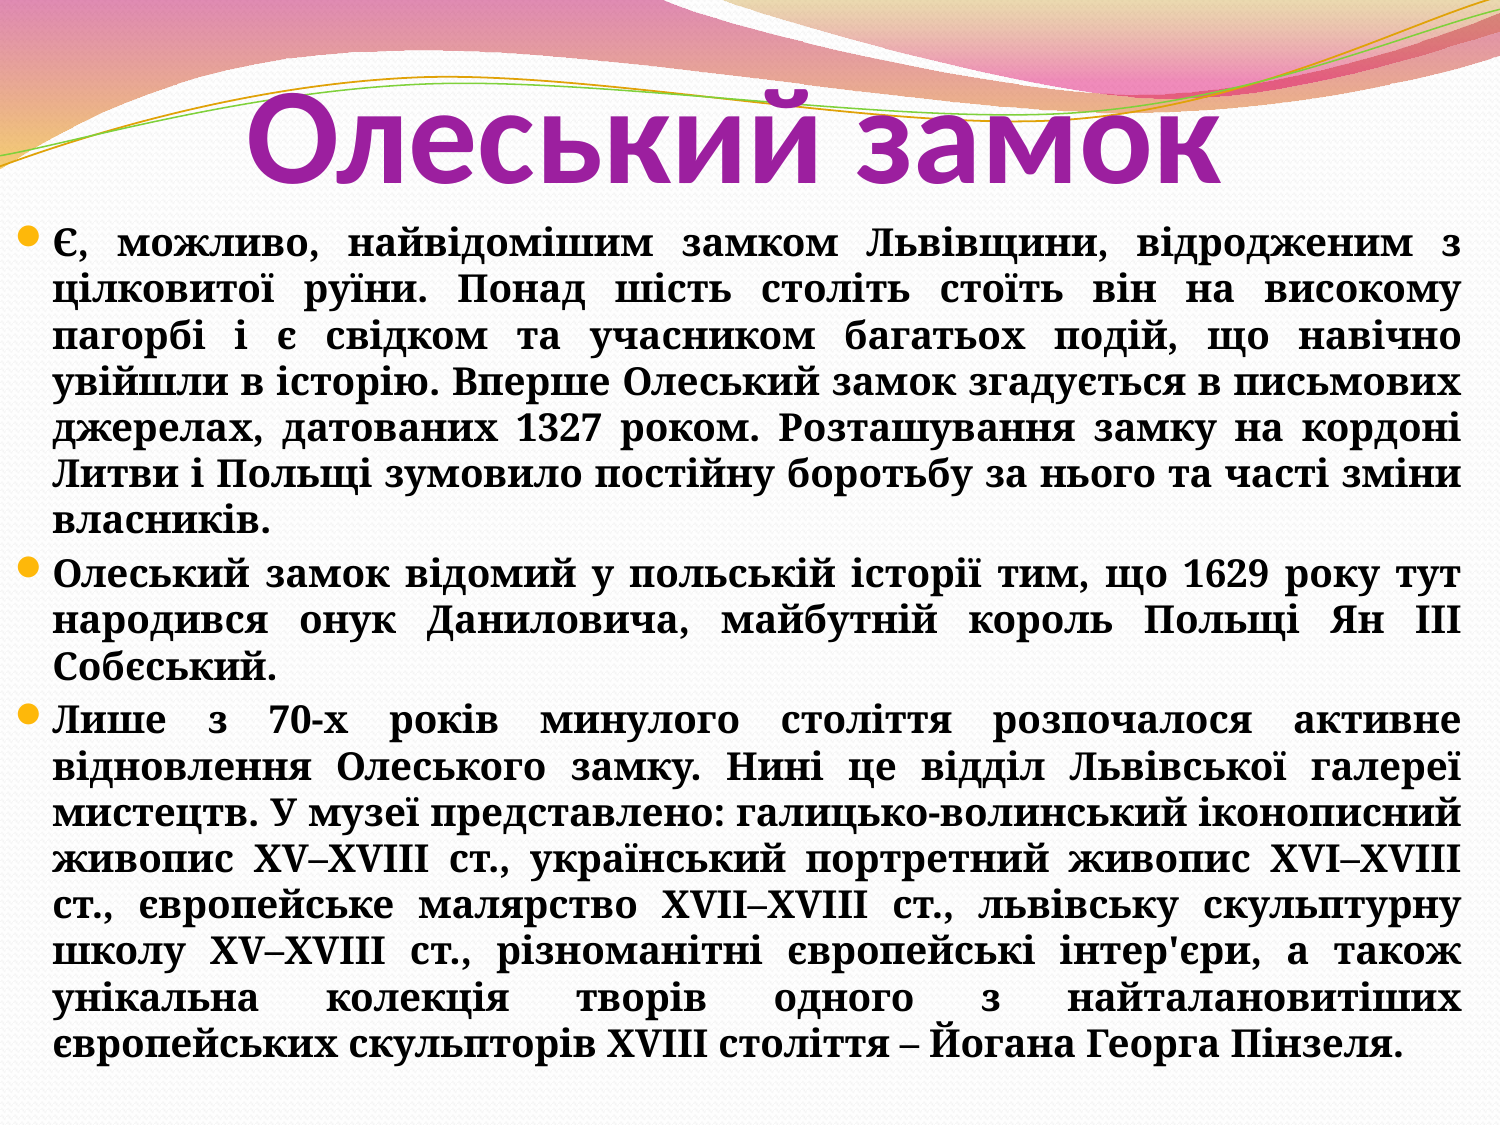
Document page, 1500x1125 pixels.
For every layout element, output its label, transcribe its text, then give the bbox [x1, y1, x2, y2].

title Олеський замок [75, 70, 1425, 210]
list Є, можливо, найвідомішим замком Львівщини, відродженим з цілковитої руїни. Понад шість століть стоїть він на високому пагорбі і є свідком та учасником багатьох подій, що навічно увійшли в історію. Вперше Олеський замок згадується в письмових джерелах, датованих 1327 роком. Розташування замку на кордоні Литви і Польщі зумовило постійну боротьбу за нього та часті зміни власників. Олеський замок відомий у польській історії тим, що 1629 року тут народився онук Даниловича, майбутній король Польщі Ян ІІІ Собєський. Лише з 70-х років минулого століття розпочалося активне відновлення Олеського замку. Нині це відділ Львівської галереї мистецтв. У музеї представлено: галицько-волинський іконописний живопис ХV–XVIII ст., український портретний живопис XVI–XVIII ст., європейське малярство XVII–XVIII ст., львівську скульптурну школу XV–XVIII ст., різноманітні європейські інтер'єри, а також унікальна колекція творів одного з найталановитіших європейських скульпторів ХVIII століття – Йогана Георга Пінзеля. [0, 210, 1477, 1125]
